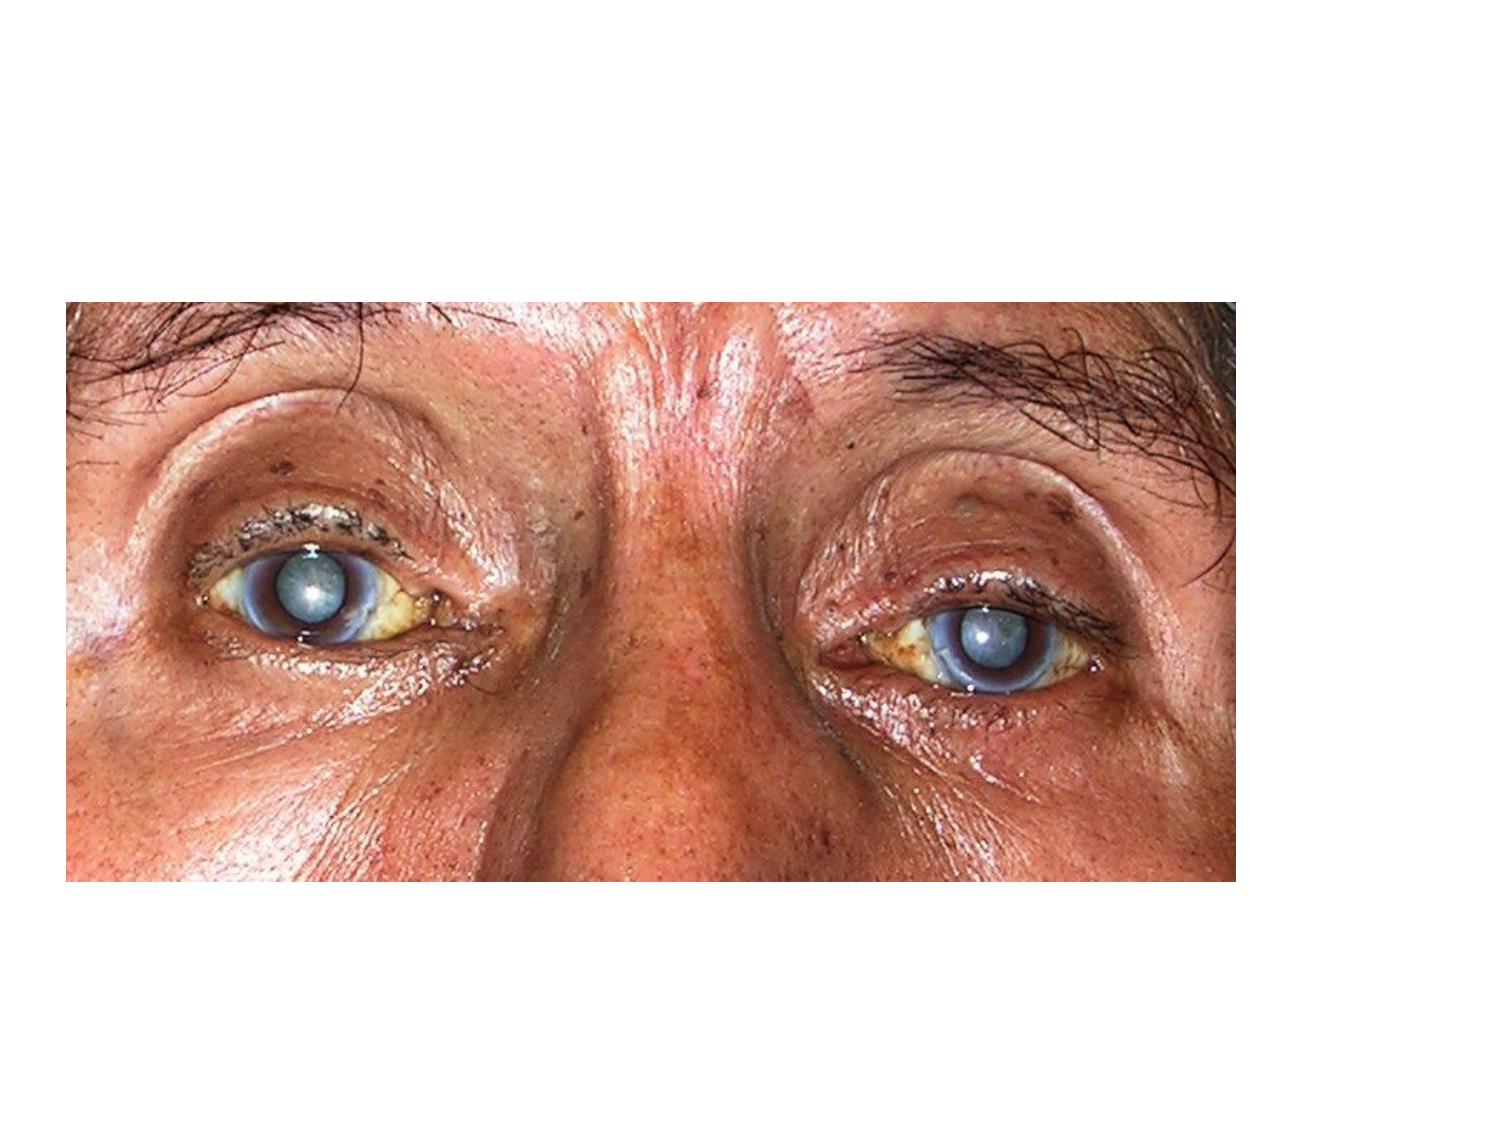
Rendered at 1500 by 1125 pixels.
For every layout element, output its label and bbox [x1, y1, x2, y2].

picture [66, 302, 1236, 882]
